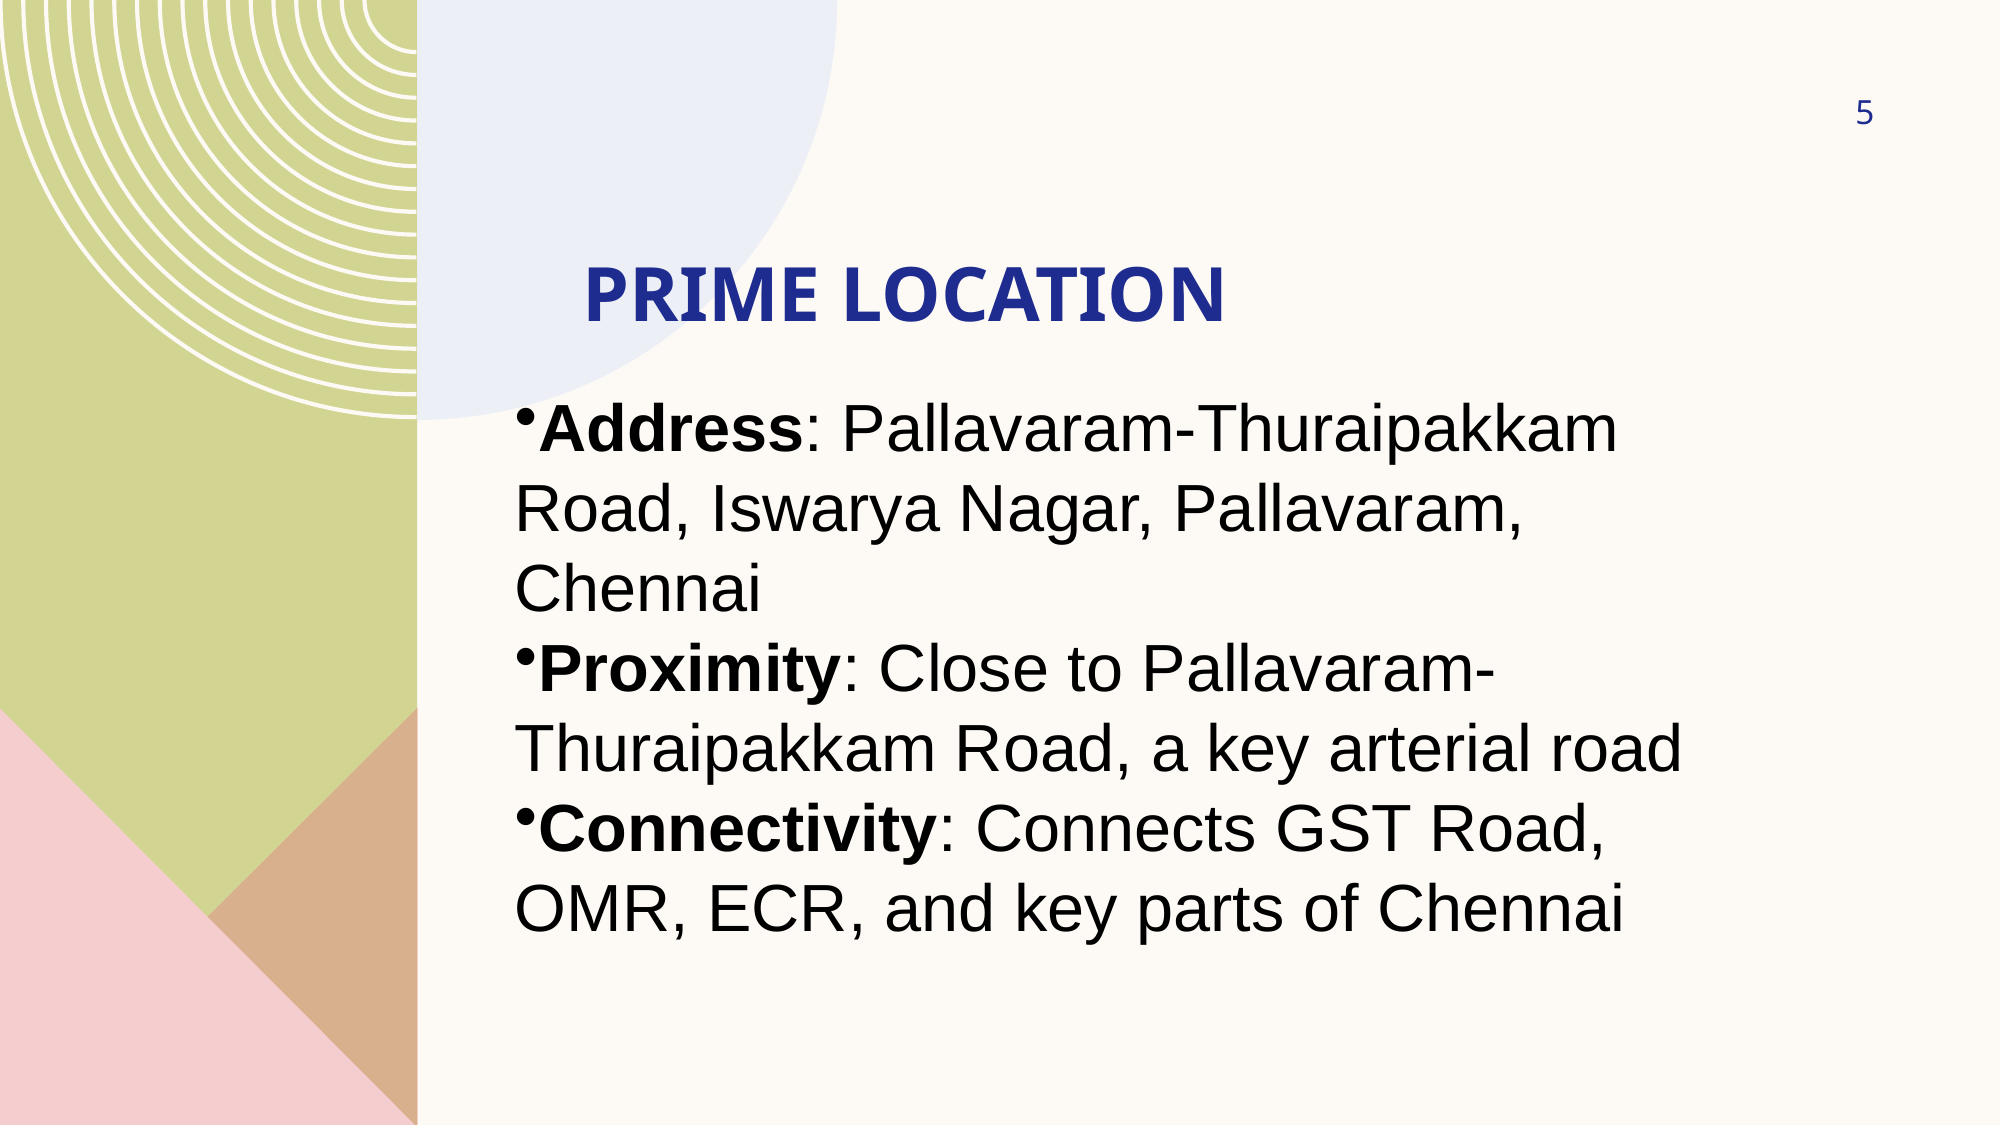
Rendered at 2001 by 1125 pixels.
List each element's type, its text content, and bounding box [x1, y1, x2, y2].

title Prime Location [567, 173, 1875, 337]
slide_number 5 [1699, 75, 1875, 153]
list Address: Pallavaram-Thuraipakkam Road, Iswarya Nagar, Pallavaram, Chennai Proximity: Close to Pallavaram-Thuraipakkam Road, a key arterial road Connectivity: Connects GST Road, OMR, ECR, and key parts of Chennai [499, 338, 1807, 992]
